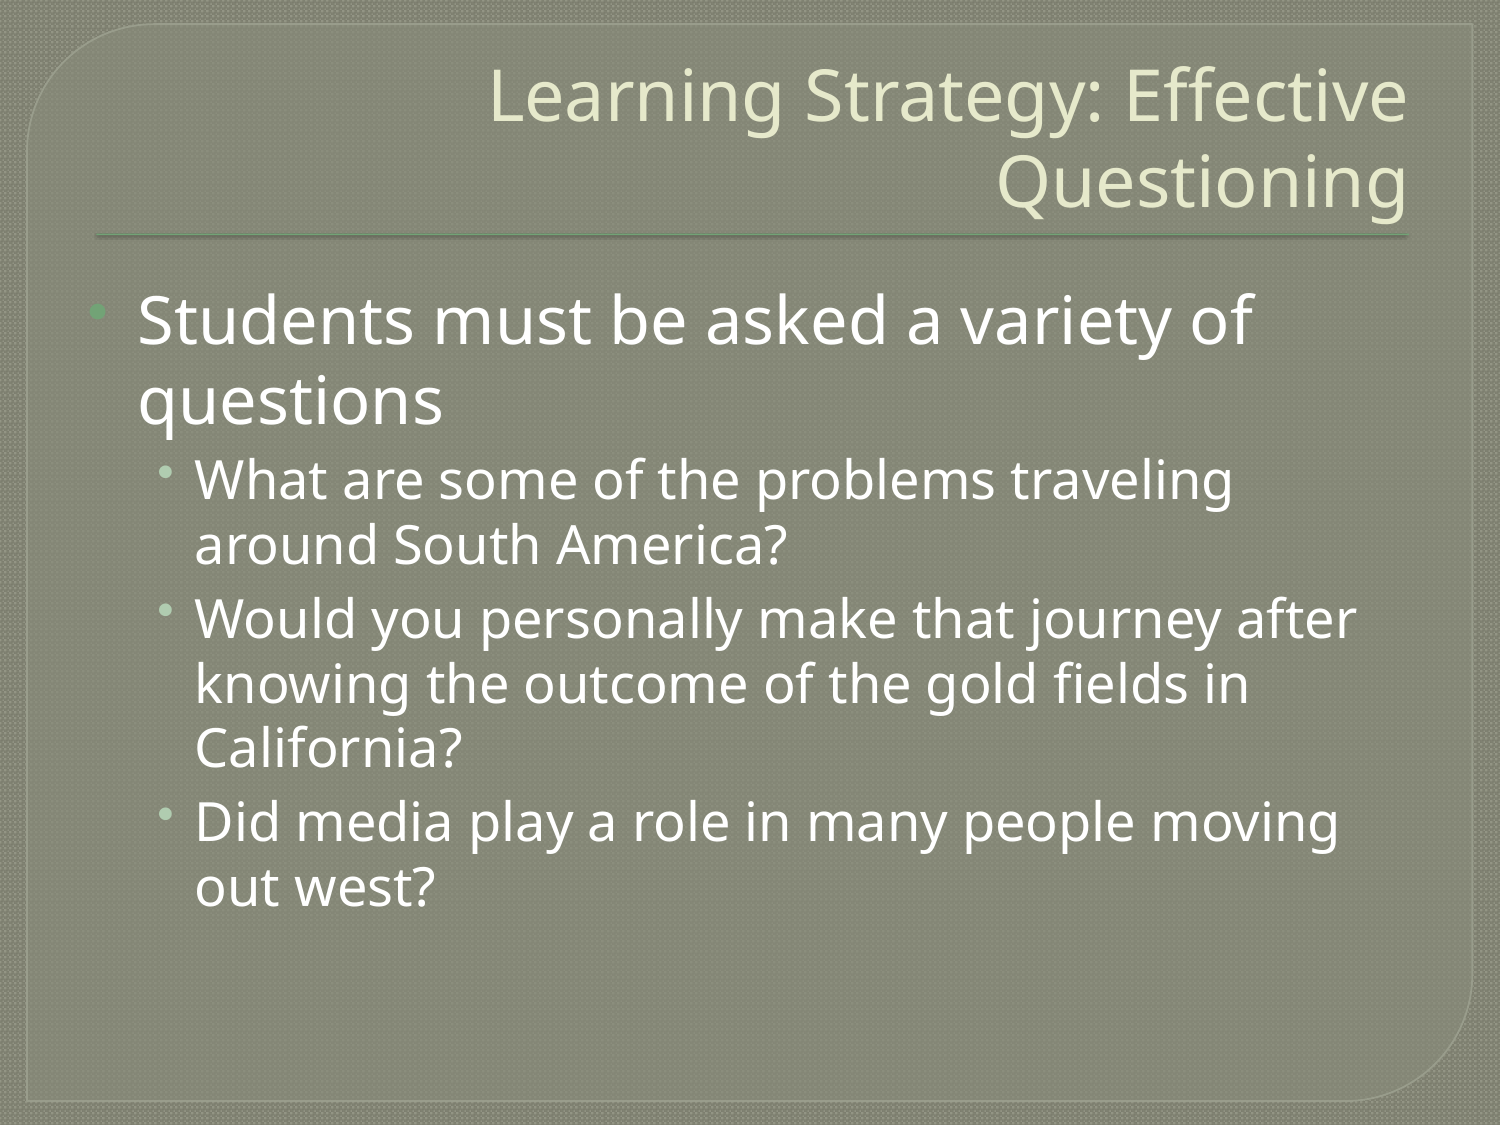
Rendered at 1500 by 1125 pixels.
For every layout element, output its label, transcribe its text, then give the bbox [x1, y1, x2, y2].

title Learning Strategy: Effective Questioning [75, 41, 1425, 230]
list Students must be asked a variety of questions What are some of the problems traveling around South America? Would you personally make that journey after knowing the outcome of the gold fields in California? Did media play a role in many people moving out west? [75, 270, 1425, 1013]
